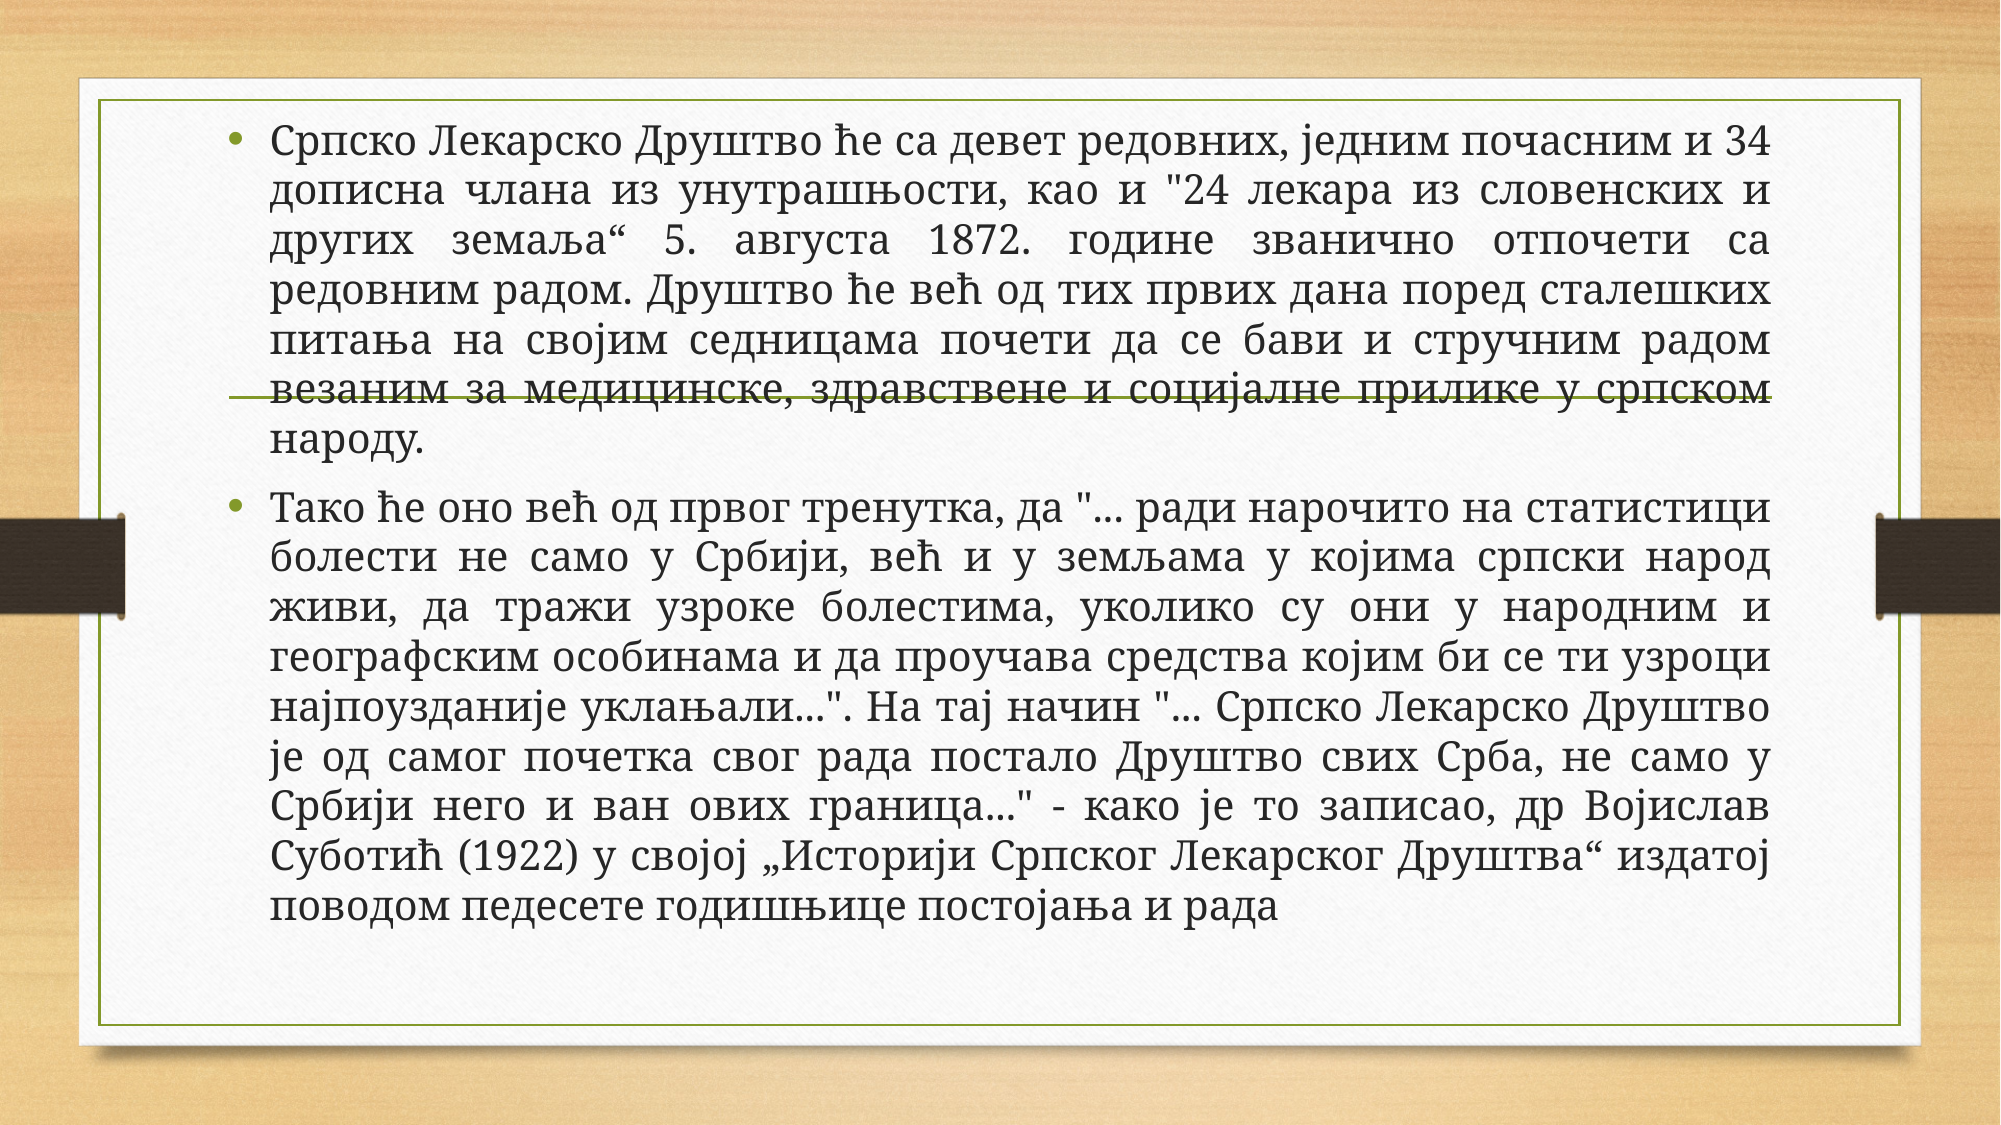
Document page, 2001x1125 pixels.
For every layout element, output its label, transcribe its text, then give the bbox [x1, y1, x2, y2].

list Српско Лекарско Друштво ће са девет редовних, једним почасним и 34 дописна члана из унутрашњости, као и "24 лекара из словенских и других земаља“ 5. августа 1872. године званично отпочети са редовним радом. Друштво ће већ од тих првих дана поред сталешких питања на својим седницама почети да се бави и стручним радом везаним за медицинске, здравствене и социјалне прилике у српском народу. Тако ће оно већ од првог тренутка, да "... ради нарочито на статистици болести не само у Србији, већ и у земљама у којима српски народ живи, да тражи узроке болестима, уколико су они у народним и географским особинама и да проучава средства којим би се ти узроци најпоузданије уклањали...". На тај начин "... Српско Лекарско Друштво је од самог почетка свог рада постало Друштво свих Срба, не само у Србији него и ван ових граница..." - како је то записао, др Војислав Суботић (1922) у својој „Историји Српског Лекарског Друштва“ издатој поводом педесете годишњице постојања и рада [212, 106, 1788, 964]
picture [0, 0, 2001, 1125]
